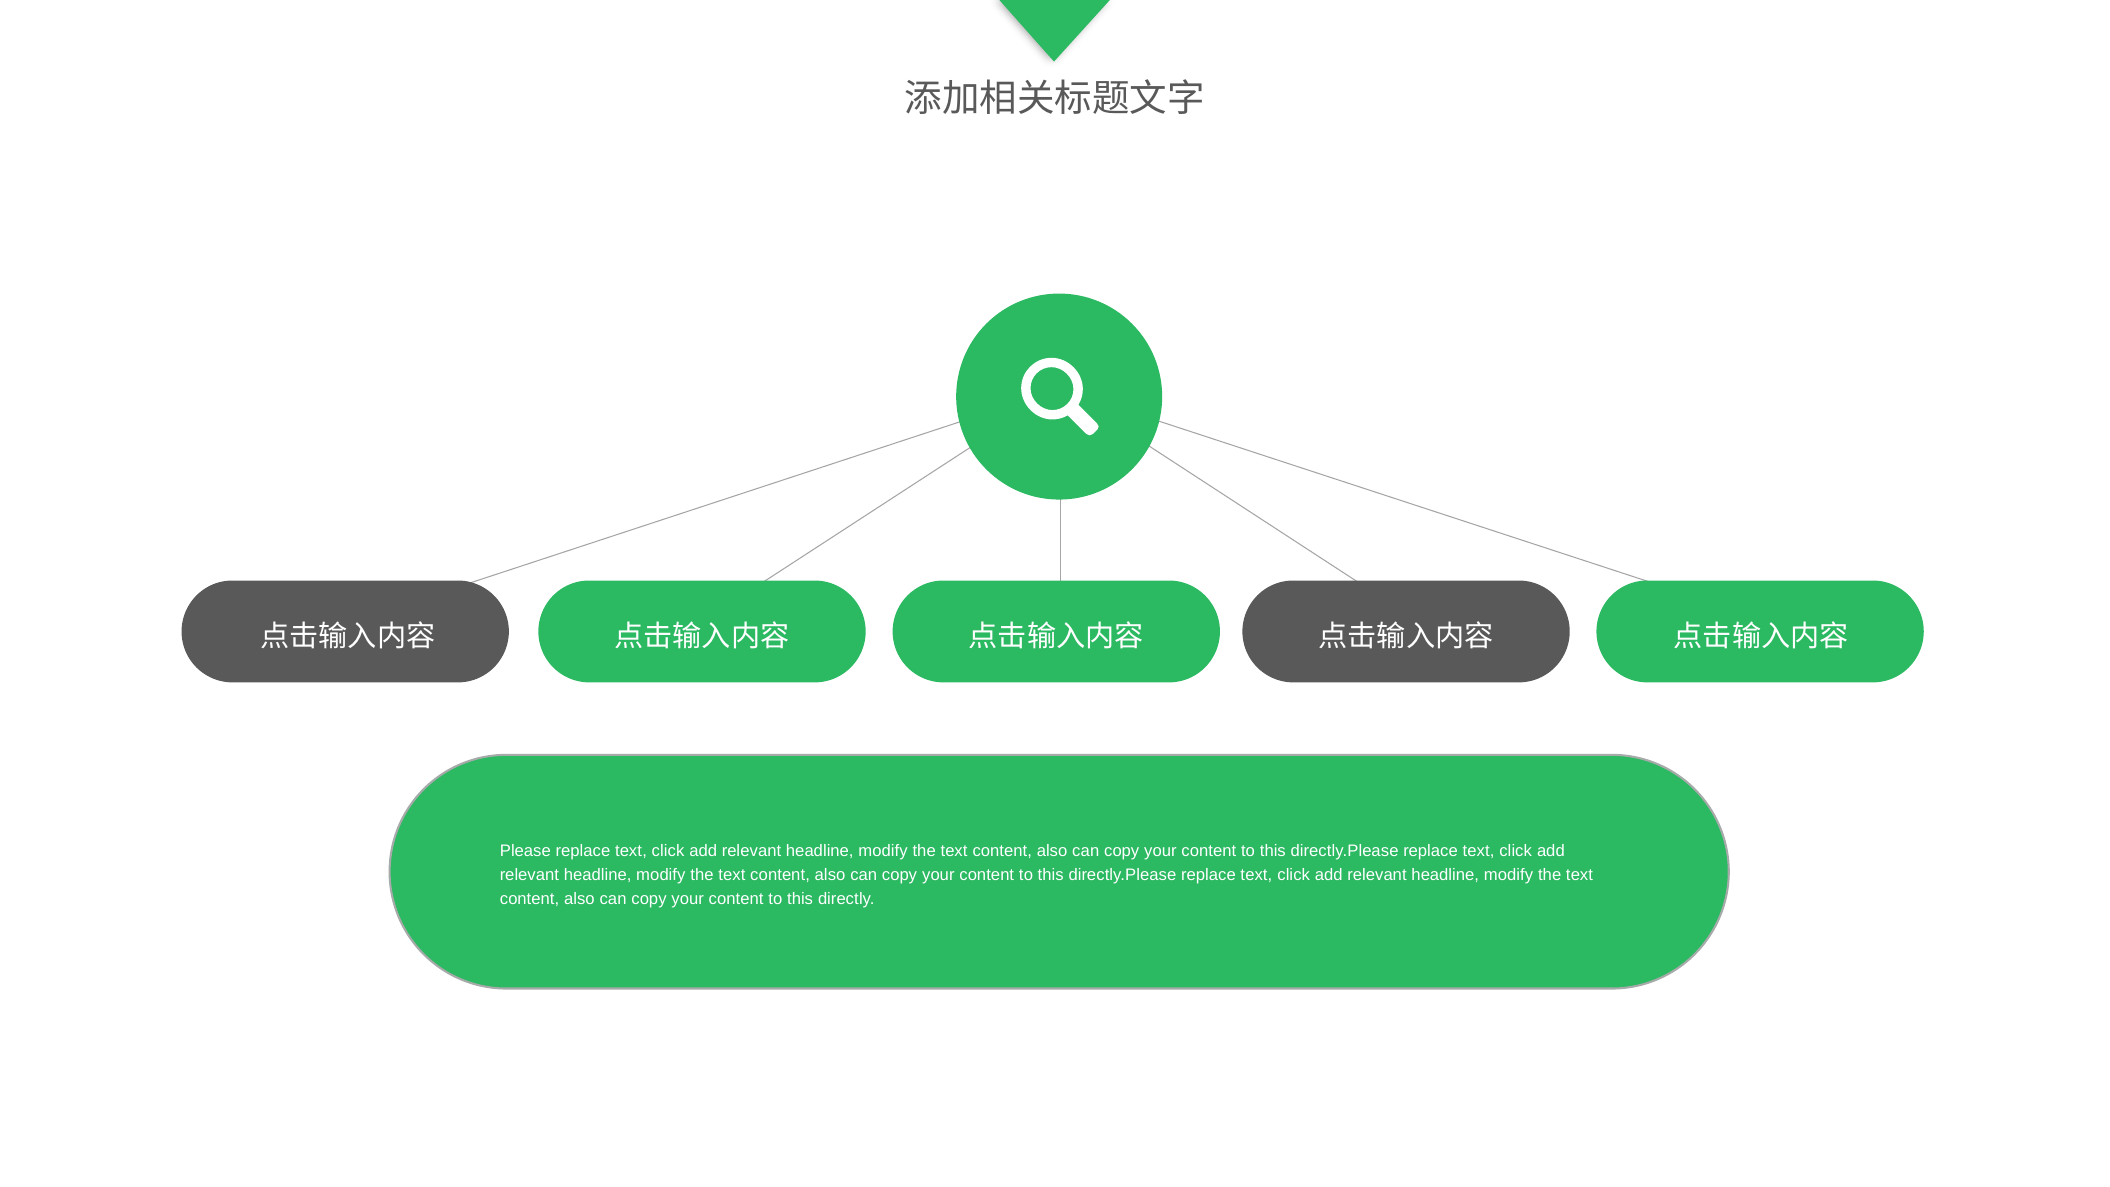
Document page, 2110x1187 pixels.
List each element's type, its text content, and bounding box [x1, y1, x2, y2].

text_box [907, 667, 1206, 683]
text_box 点击输入内容 [893, 596, 1219, 667]
text_box 点击输入内容 [185, 596, 511, 667]
text_box [181, 613, 185, 650]
text_box 添加相关标题文字 [871, 67, 1238, 125]
text_box [552, 667, 852, 683]
text_box [552, 580, 852, 596]
text_box [195, 580, 495, 596]
text_box [389, 754, 1729, 989]
text_box 点击输入内容 [1243, 596, 1569, 667]
text_box [1610, 667, 1910, 683]
text_box [1611, 580, 1909, 595]
text_box [1256, 667, 1556, 683]
text_box Please replace text, click add relevant headline, modify the text content, also can copy your content to this directly.Please replace text, click add relevant headline, modify the text content, also can copy your content to this directly.Please replace text, click add relevant headline, modify the text content, also can copy your content to this directly. [499, 806, 1607, 938]
text_box 点击输入内容 [539, 596, 865, 667]
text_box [956, 293, 1163, 500]
text_box [195, 667, 495, 683]
text_box [906, 580, 1206, 596]
text_box [1256, 580, 1556, 596]
text_box [997, 0, 1112, 64]
text_box 点击输入内容 [1598, 595, 1924, 667]
